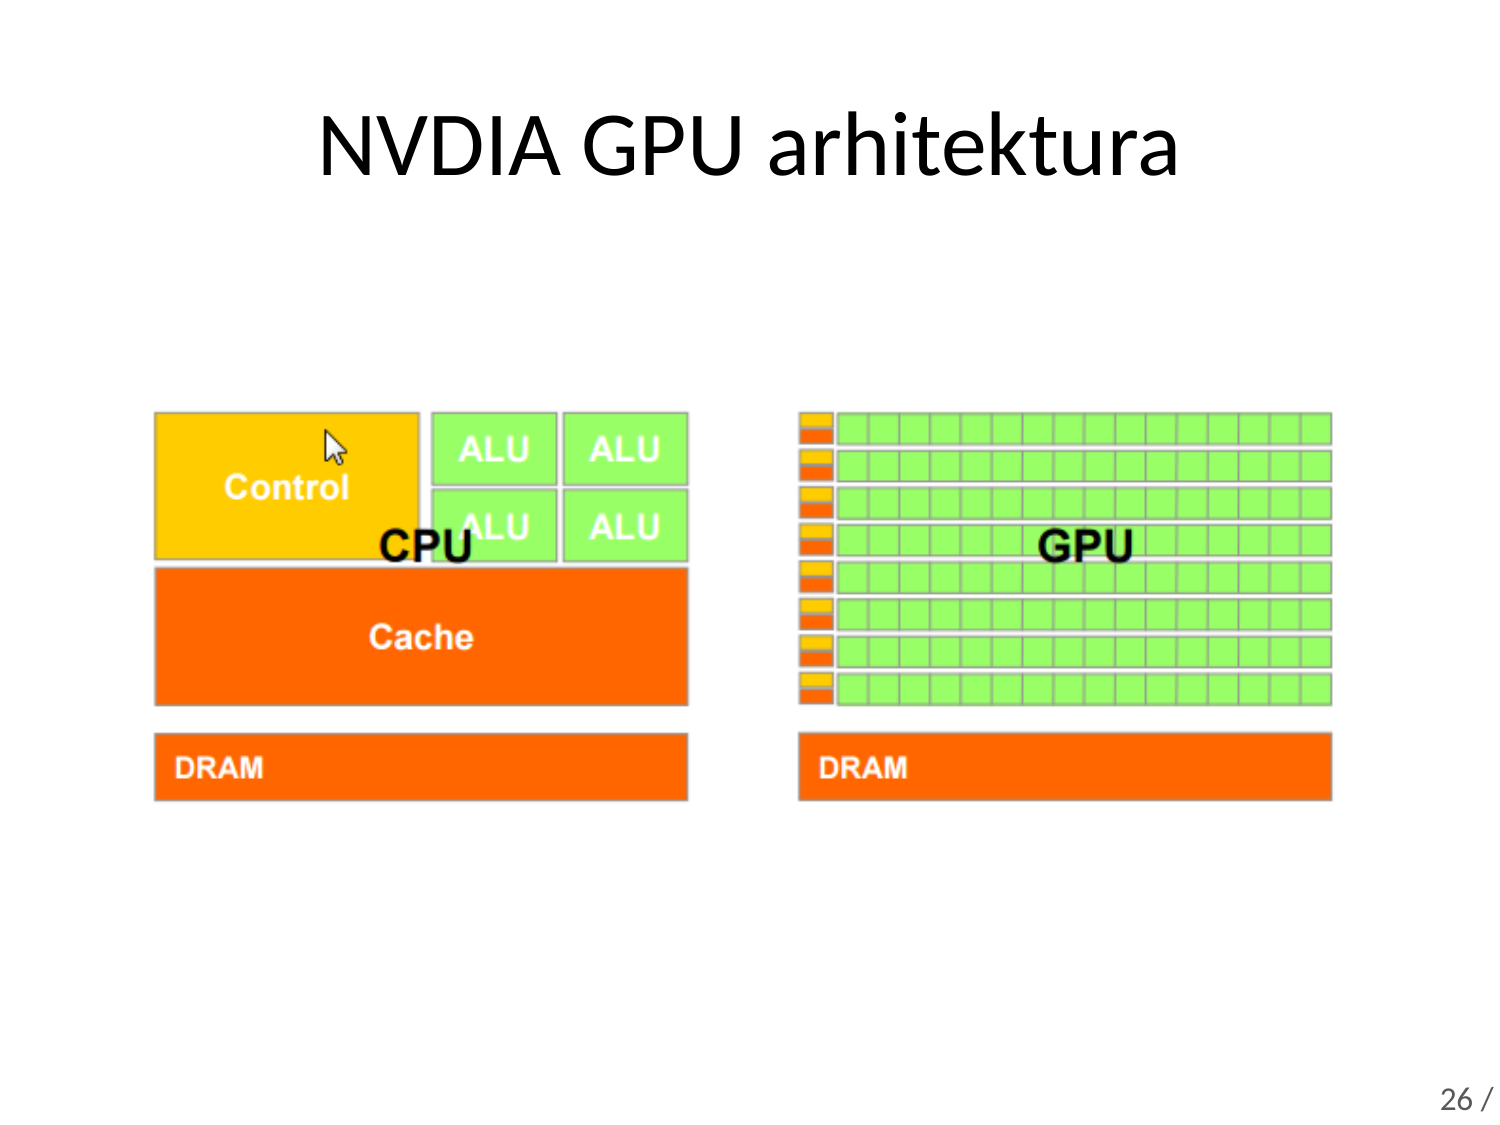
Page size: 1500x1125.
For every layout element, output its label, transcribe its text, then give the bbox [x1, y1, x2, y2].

picture [124, 386, 1363, 813]
title NVDIA GPU arhitektura [75, 45, 1425, 233]
